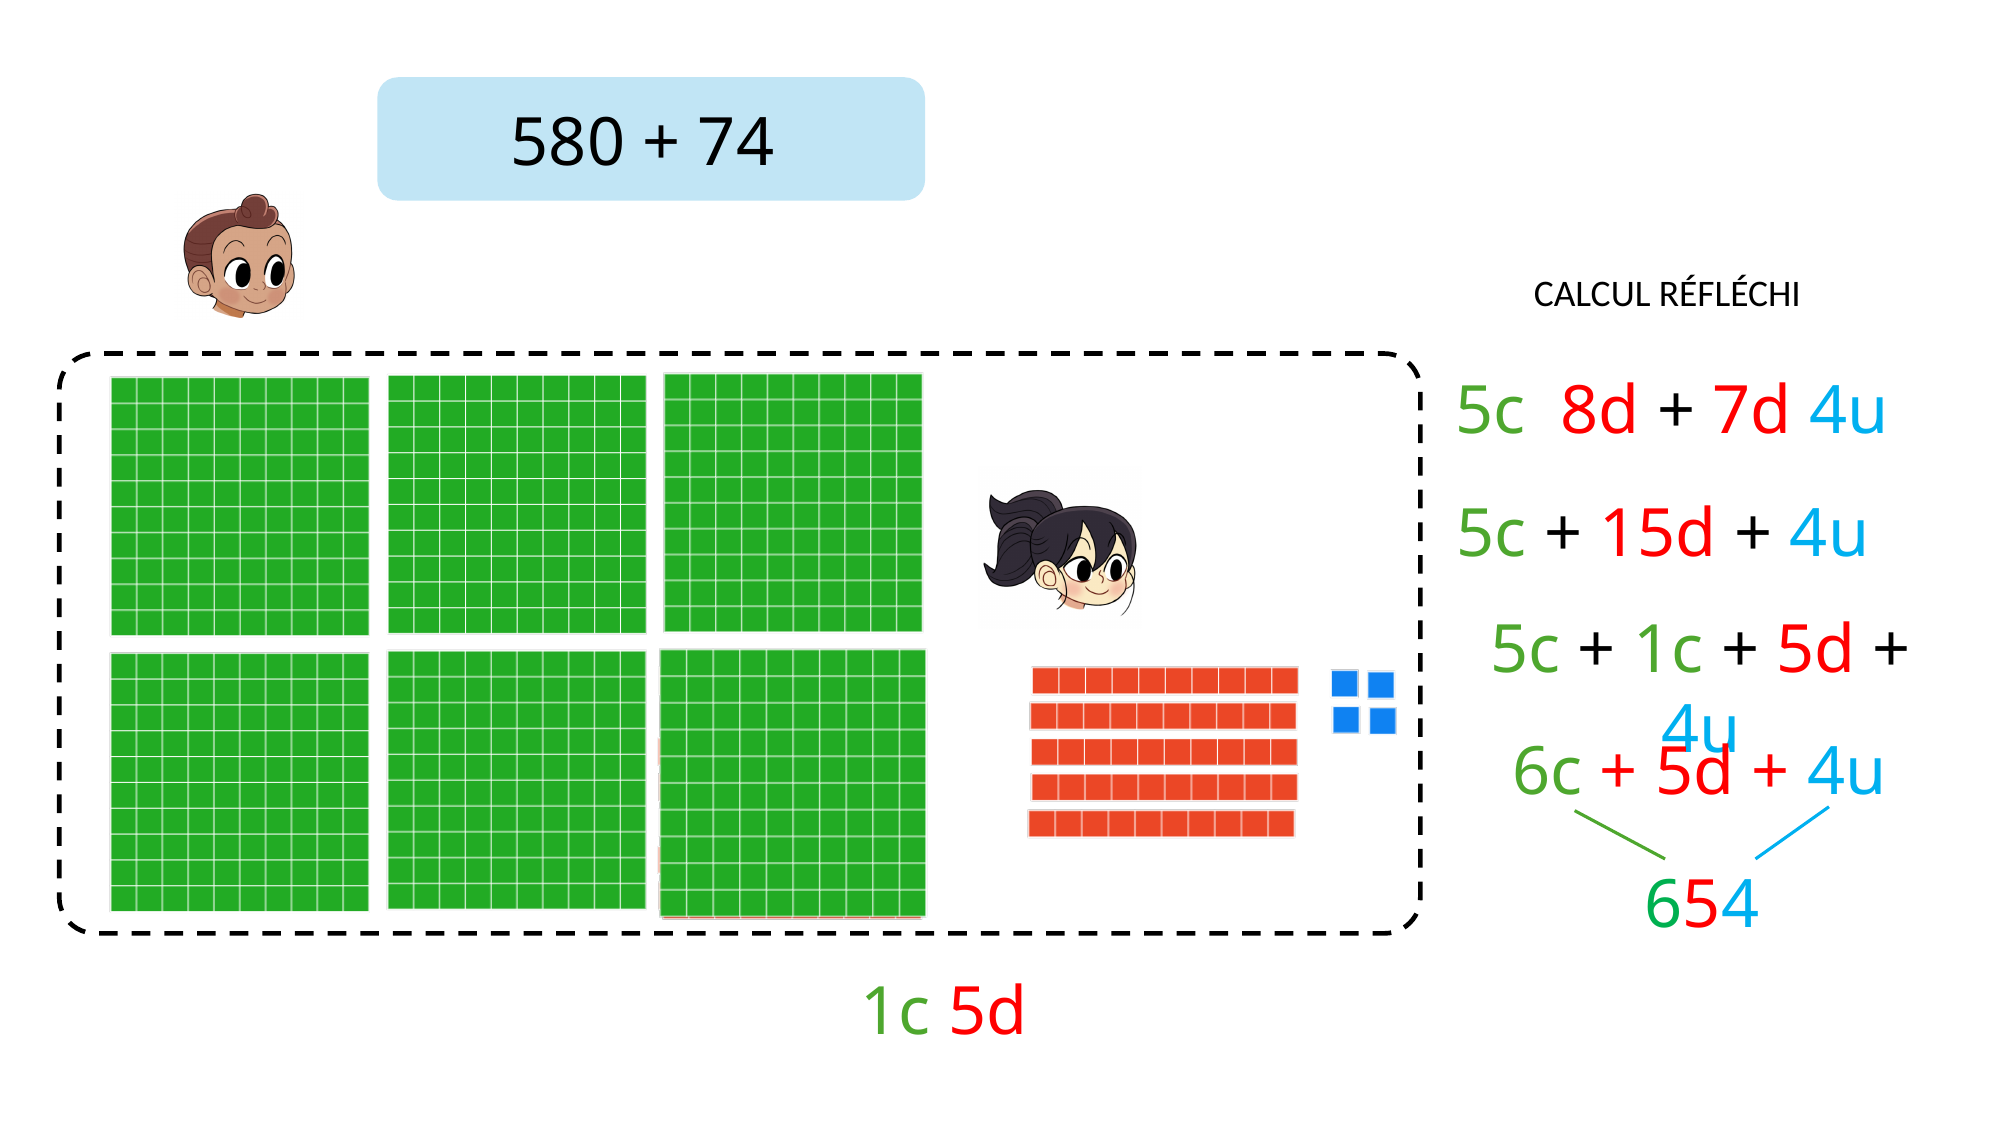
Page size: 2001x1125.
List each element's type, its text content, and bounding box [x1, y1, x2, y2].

text_box 6c + 5d + 4u [1449, 720, 1993, 815]
text_box [957, 351, 1422, 596]
picture [173, 190, 304, 320]
text_box 580 + 74 [375, 75, 927, 203]
text_box 1c 5d [846, 970, 1179, 1056]
text_box 5c + 15d + 4u [1421, 482, 1889, 598]
picture [58, 321, 1449, 970]
text_box CALCUL RÉFLÉCHI [1519, 261, 1826, 322]
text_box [1574, 810, 1666, 860]
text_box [1754, 806, 1830, 860]
text_box 654 [1449, 853, 1995, 949]
text_box 5c 8d + 7d 4u [1438, 359, 1907, 454]
text_box 5c + 1c + 5d + 4u [1449, 598, 1956, 720]
